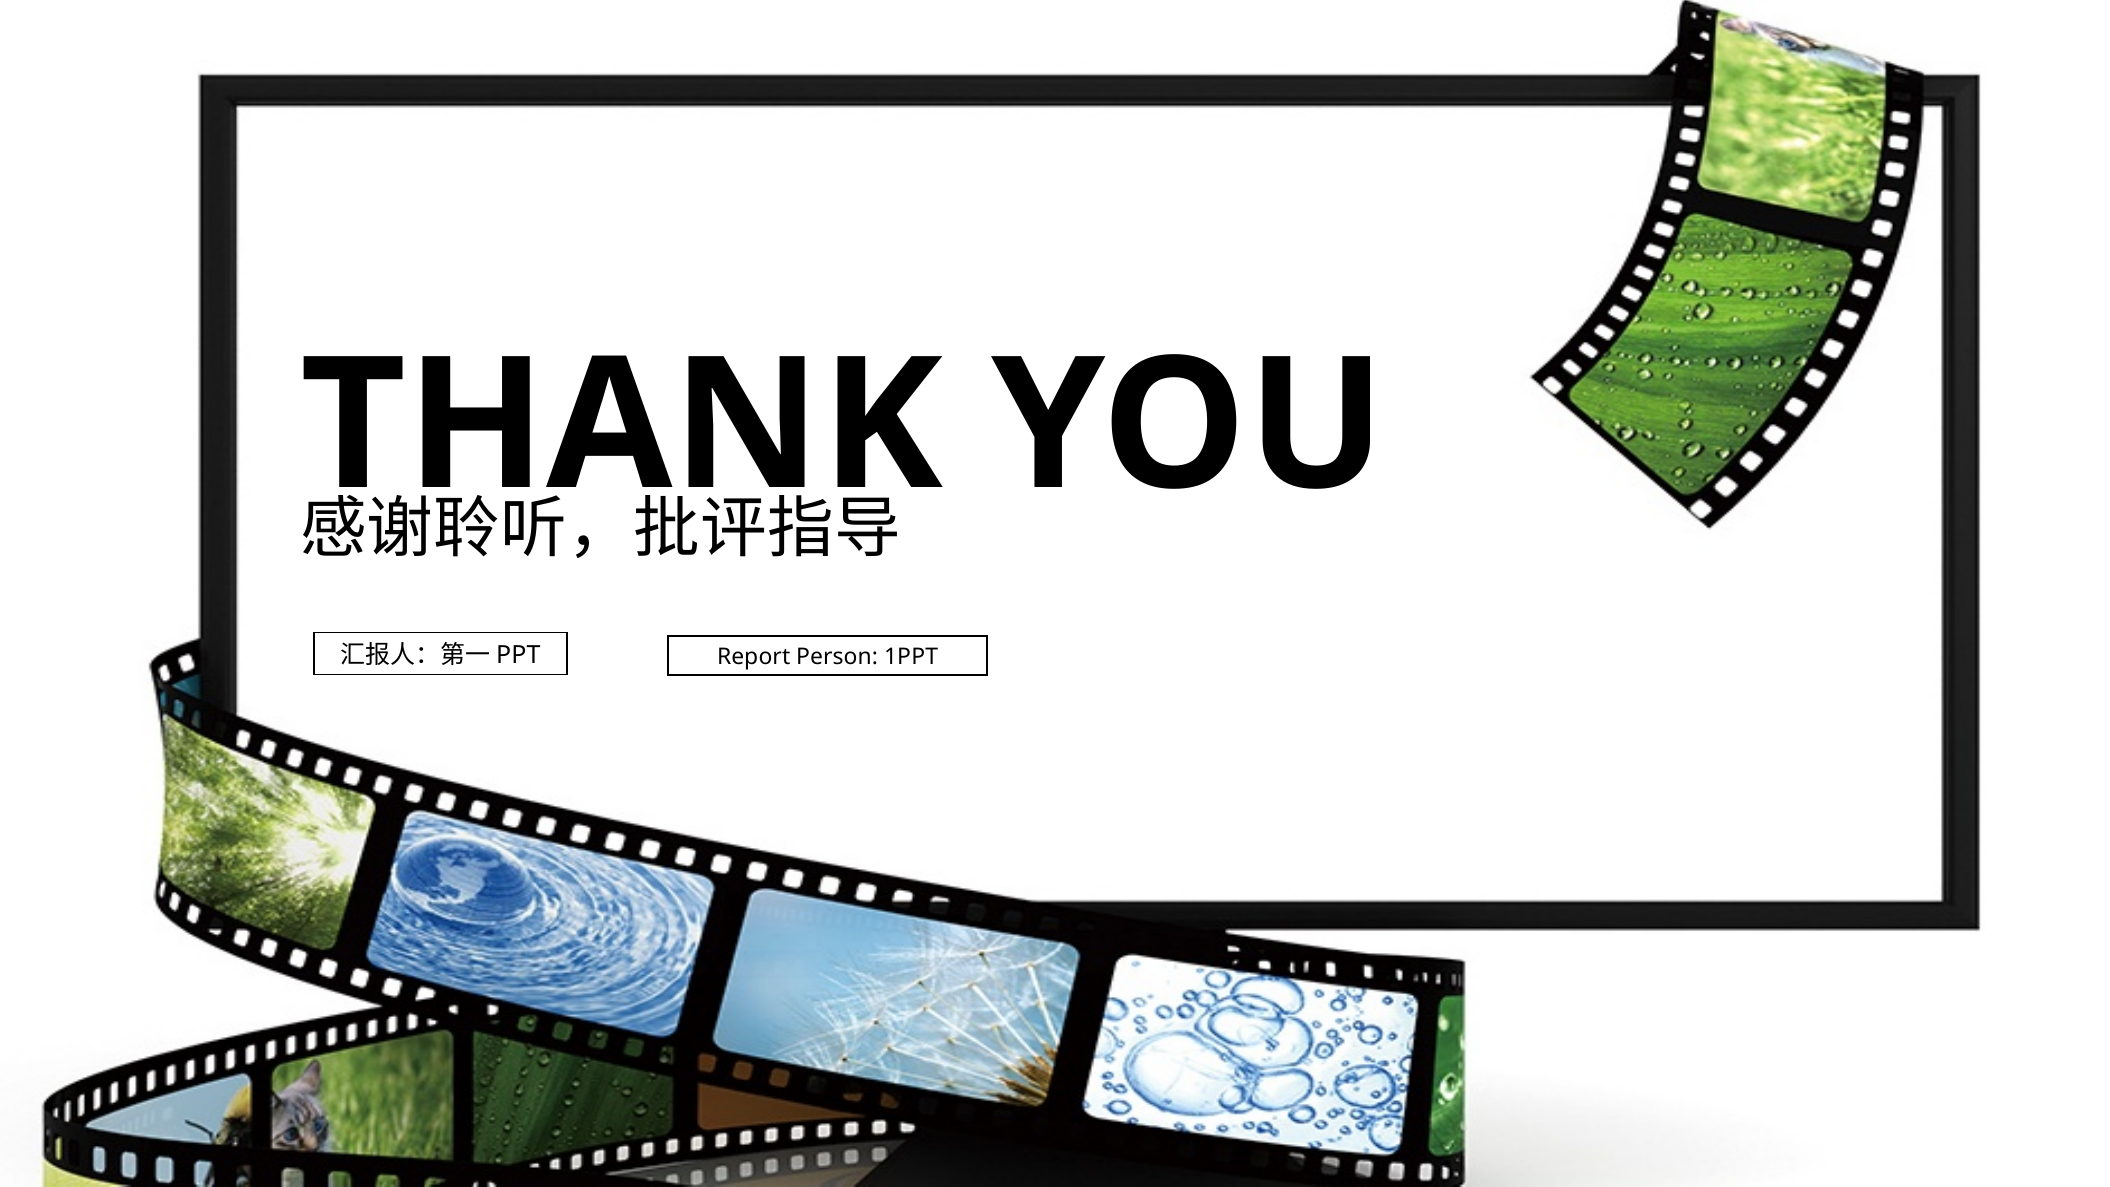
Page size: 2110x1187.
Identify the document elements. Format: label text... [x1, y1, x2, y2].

text_box [0, 0, 2110, 1187]
text_box 汇报人：第一PPT [314, 632, 568, 675]
text_box Report Person: 1PPT [668, 635, 988, 676]
text_box 感谢聆听，批评指导 [300, 484, 902, 565]
text_box Thank you [300, 304, 1469, 525]
